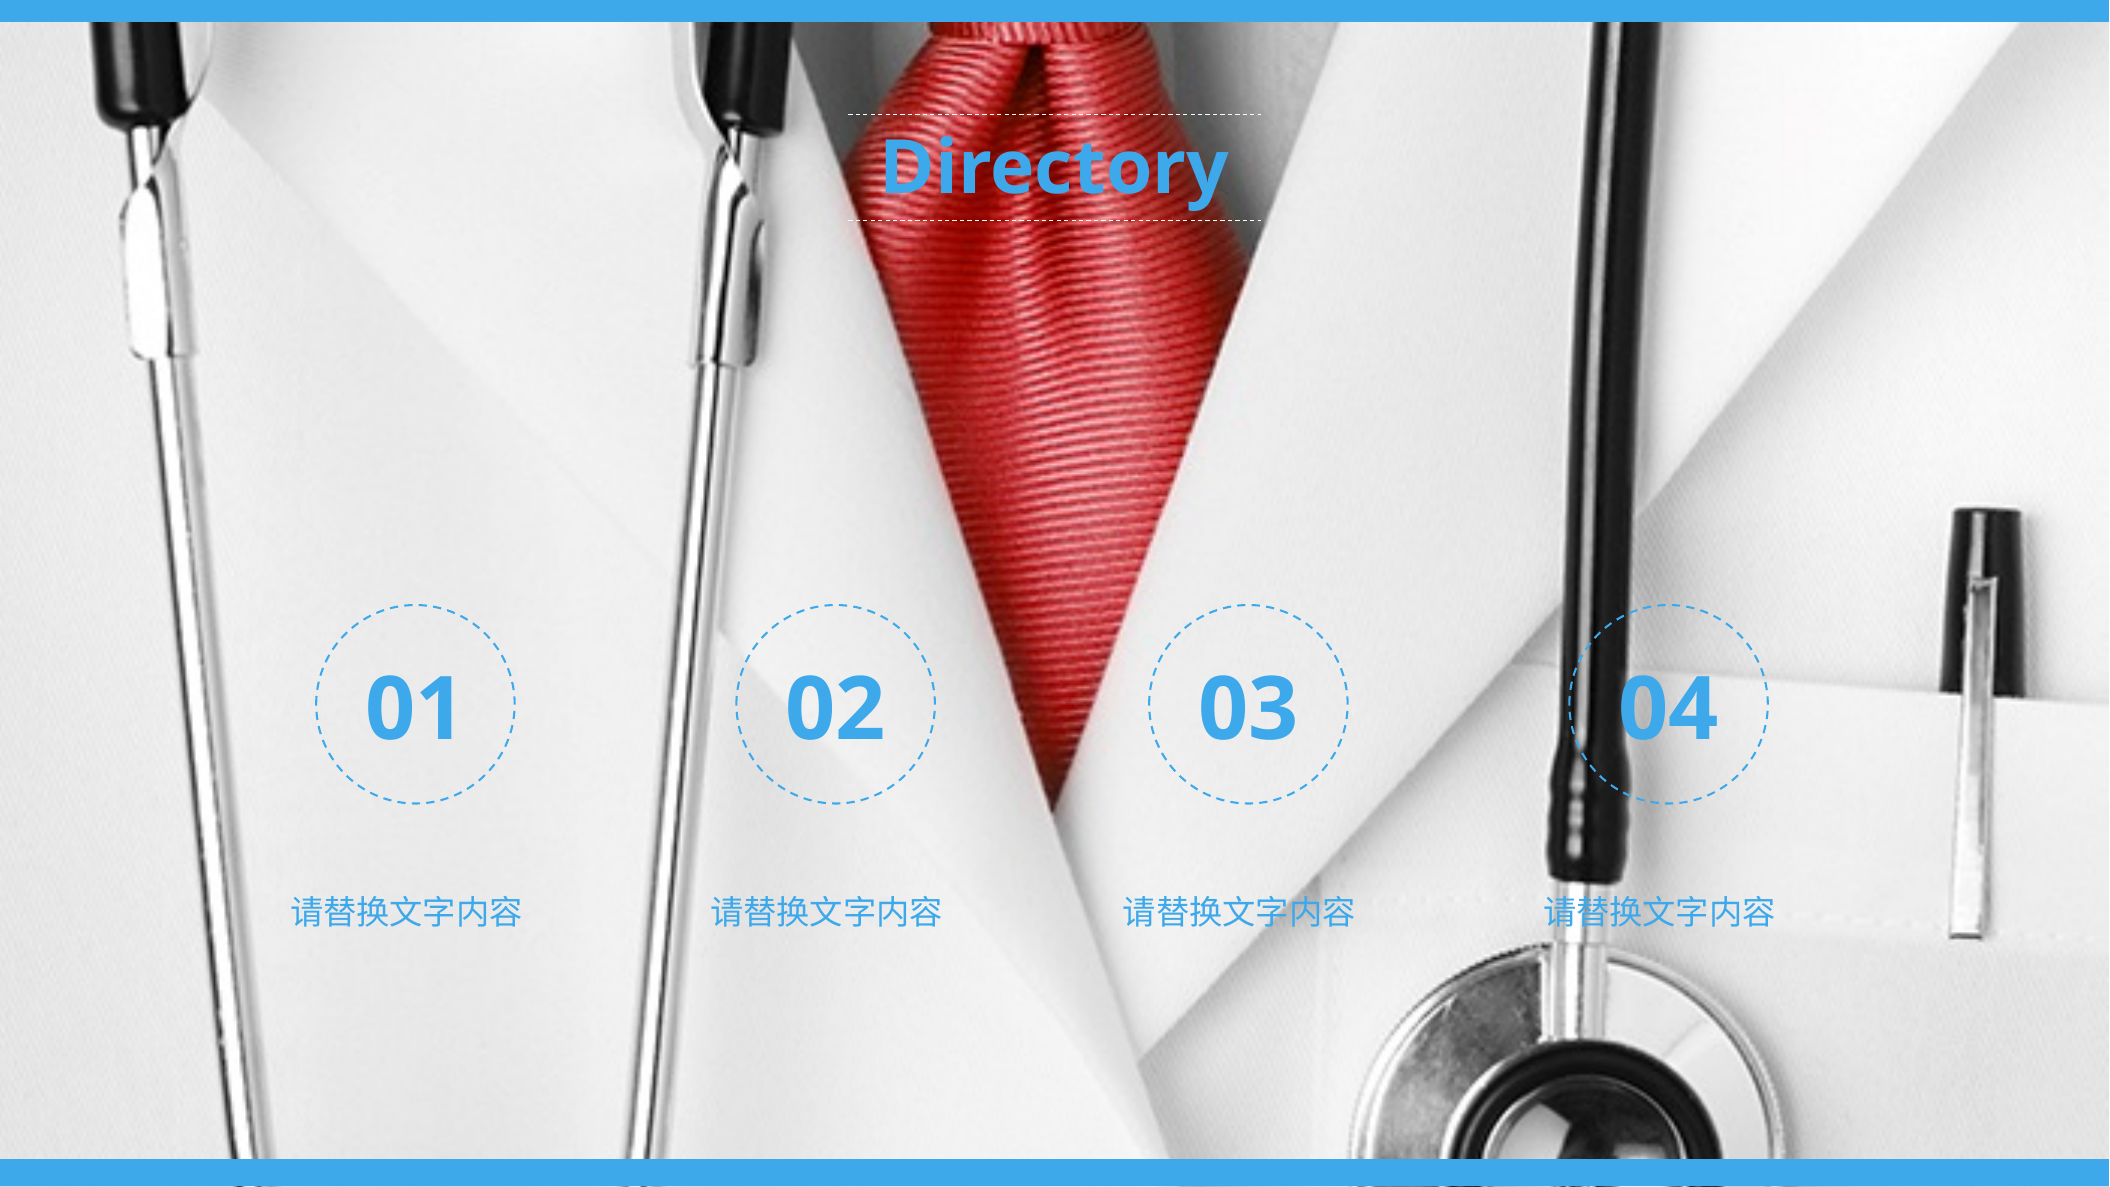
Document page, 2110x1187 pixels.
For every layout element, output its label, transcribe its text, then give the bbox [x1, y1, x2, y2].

text_box 请替换文字内容 [275, 883, 584, 939]
text_box 请替换文字内容 [1528, 883, 1837, 939]
text_box 请替换文字内容 [695, 883, 1004, 939]
text_box [0, 1158, 2110, 1187]
text_box 03 [1148, 604, 1349, 805]
text_box [0, 23, 2110, 1158]
text_box 02 [735, 604, 936, 805]
text_box 请替换文字内容 [1108, 883, 1417, 939]
text_box Directory [800, 111, 1309, 217]
text_box 04 [1568, 604, 1769, 805]
text_box 01 [315, 604, 516, 805]
text_box [0, 0, 2110, 23]
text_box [848, 114, 1261, 221]
